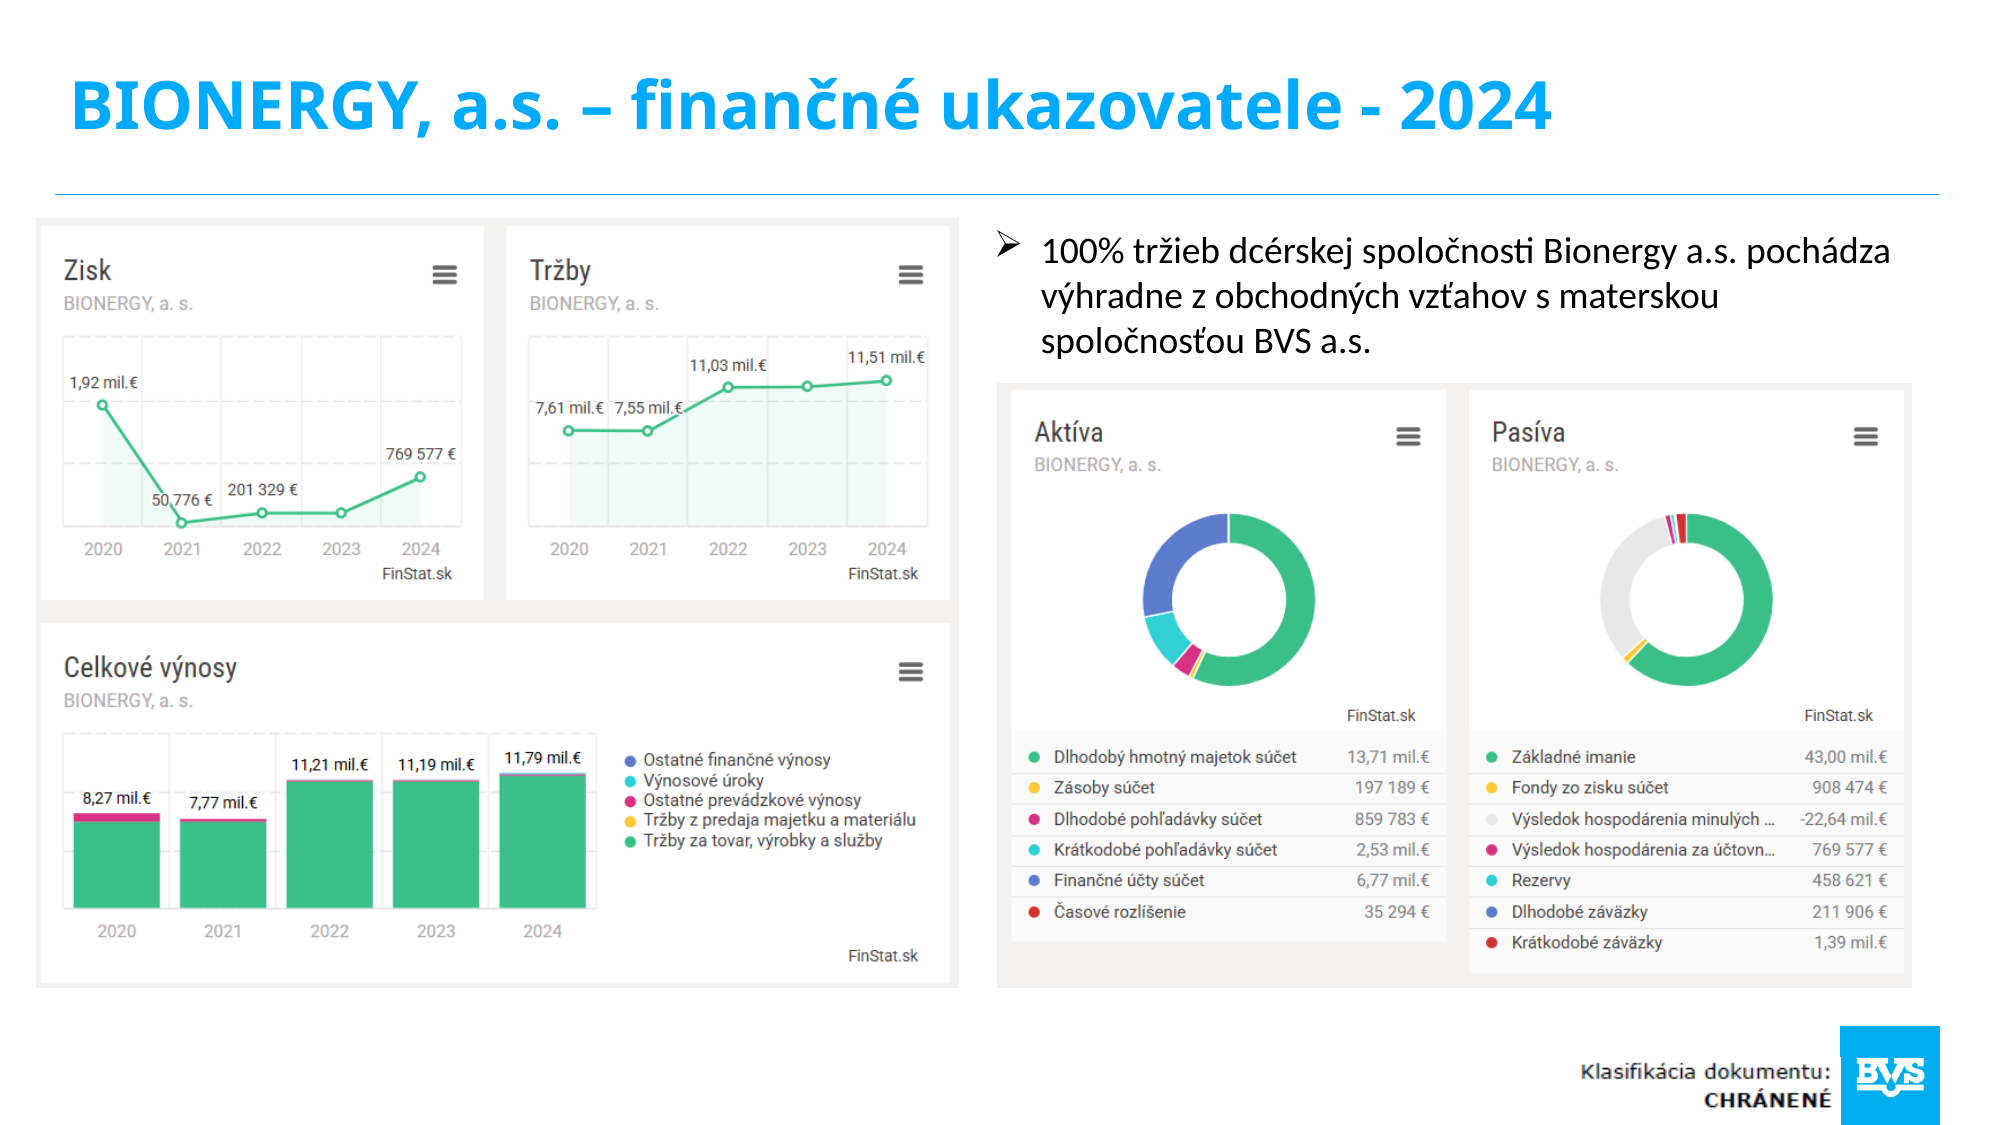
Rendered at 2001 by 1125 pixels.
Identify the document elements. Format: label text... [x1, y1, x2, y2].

picture [1857, 1059, 1924, 1096]
text_box [959, 317, 1990, 377]
text_box BIONERGY, a.s. – finančné ukazovatele - 2024 [54, 55, 1965, 151]
picture [996, 383, 1912, 988]
picture [1554, 1057, 1840, 1125]
text_box 100% tržieb dcérskej spoločnosti Bionergy a.s. pochádza výhradne z obchodných vzťahov s materskou spoločnosťou BVS a.s. [979, 218, 1939, 369]
picture [36, 218, 959, 988]
